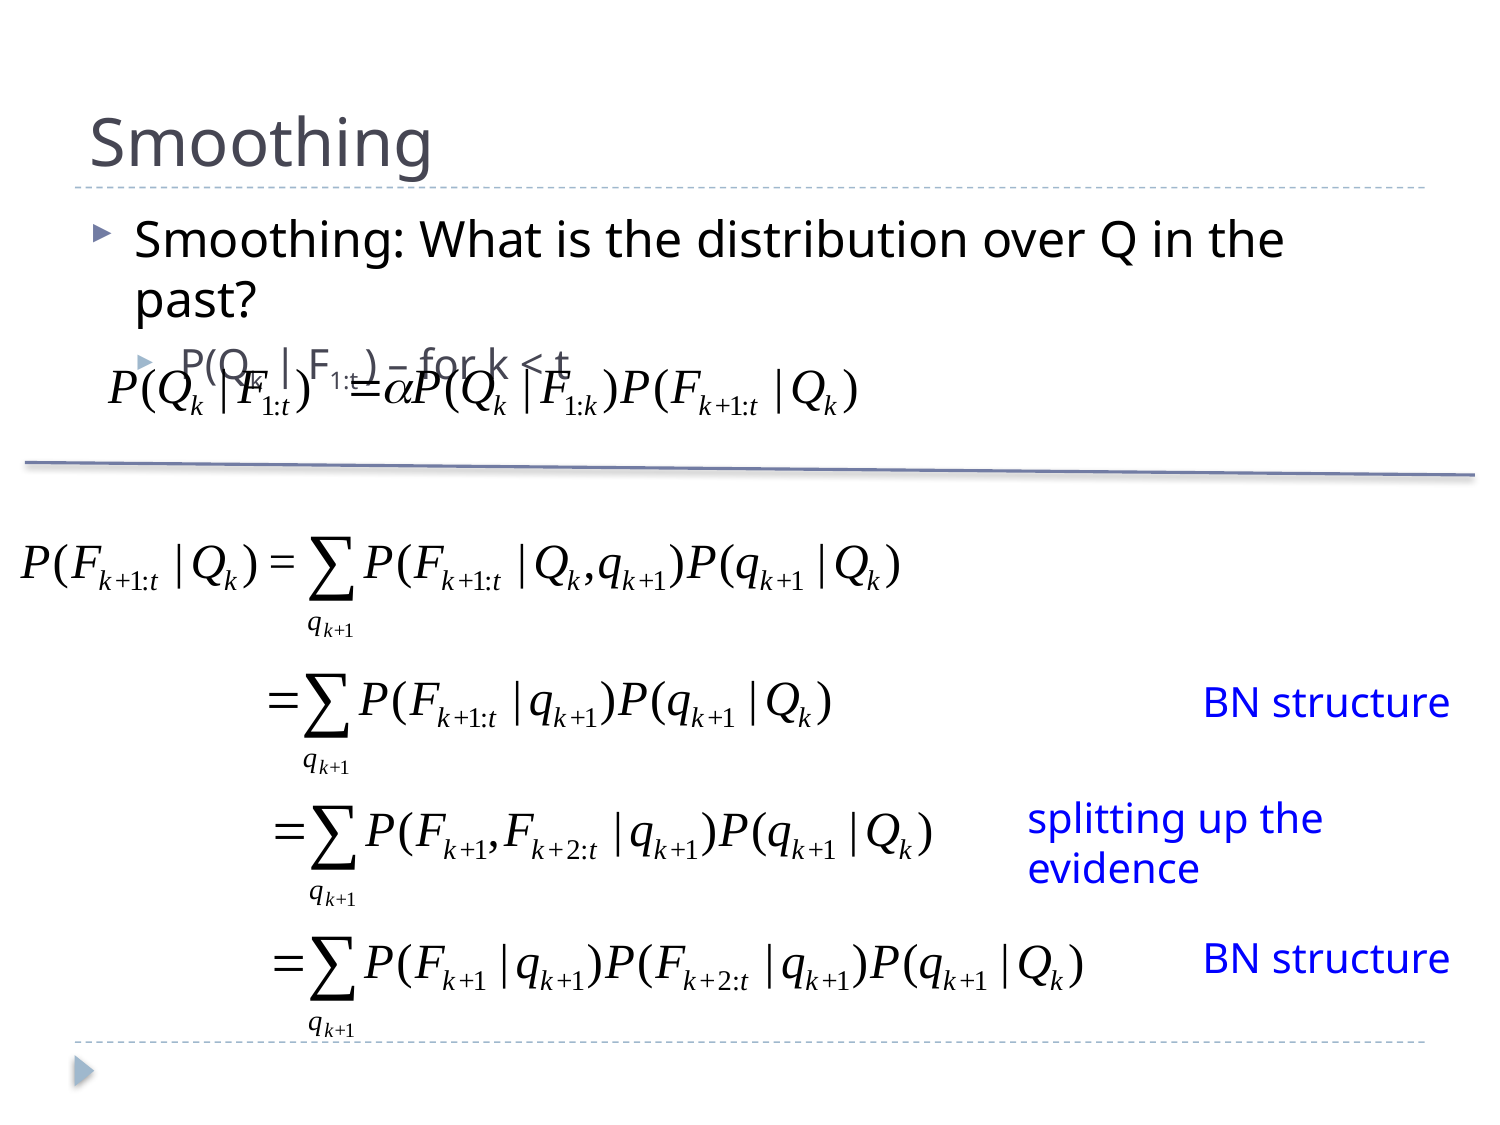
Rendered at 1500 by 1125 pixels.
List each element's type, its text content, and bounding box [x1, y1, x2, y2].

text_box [264, 793, 938, 913]
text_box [24, 462, 1476, 476]
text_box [339, 362, 863, 420]
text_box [99, 362, 317, 420]
list Smoothing: What is the distribution over Q in the past? P(Qk | F1:t ) – for k < t [75, 489, 1425, 1010]
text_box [257, 662, 838, 782]
text_box BN structure [1187, 924, 1500, 990]
text_box BN structure [1187, 668, 1500, 734]
list Smoothing: What is the distribution over Q in the past? P(Qk | F1:t ) – for k < t [75, 200, 1425, 462]
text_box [12, 524, 907, 644]
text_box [263, 924, 1088, 1044]
text_box splitting up the evidence [1012, 784, 1488, 900]
title Smoothing [75, 24, 1425, 188]
